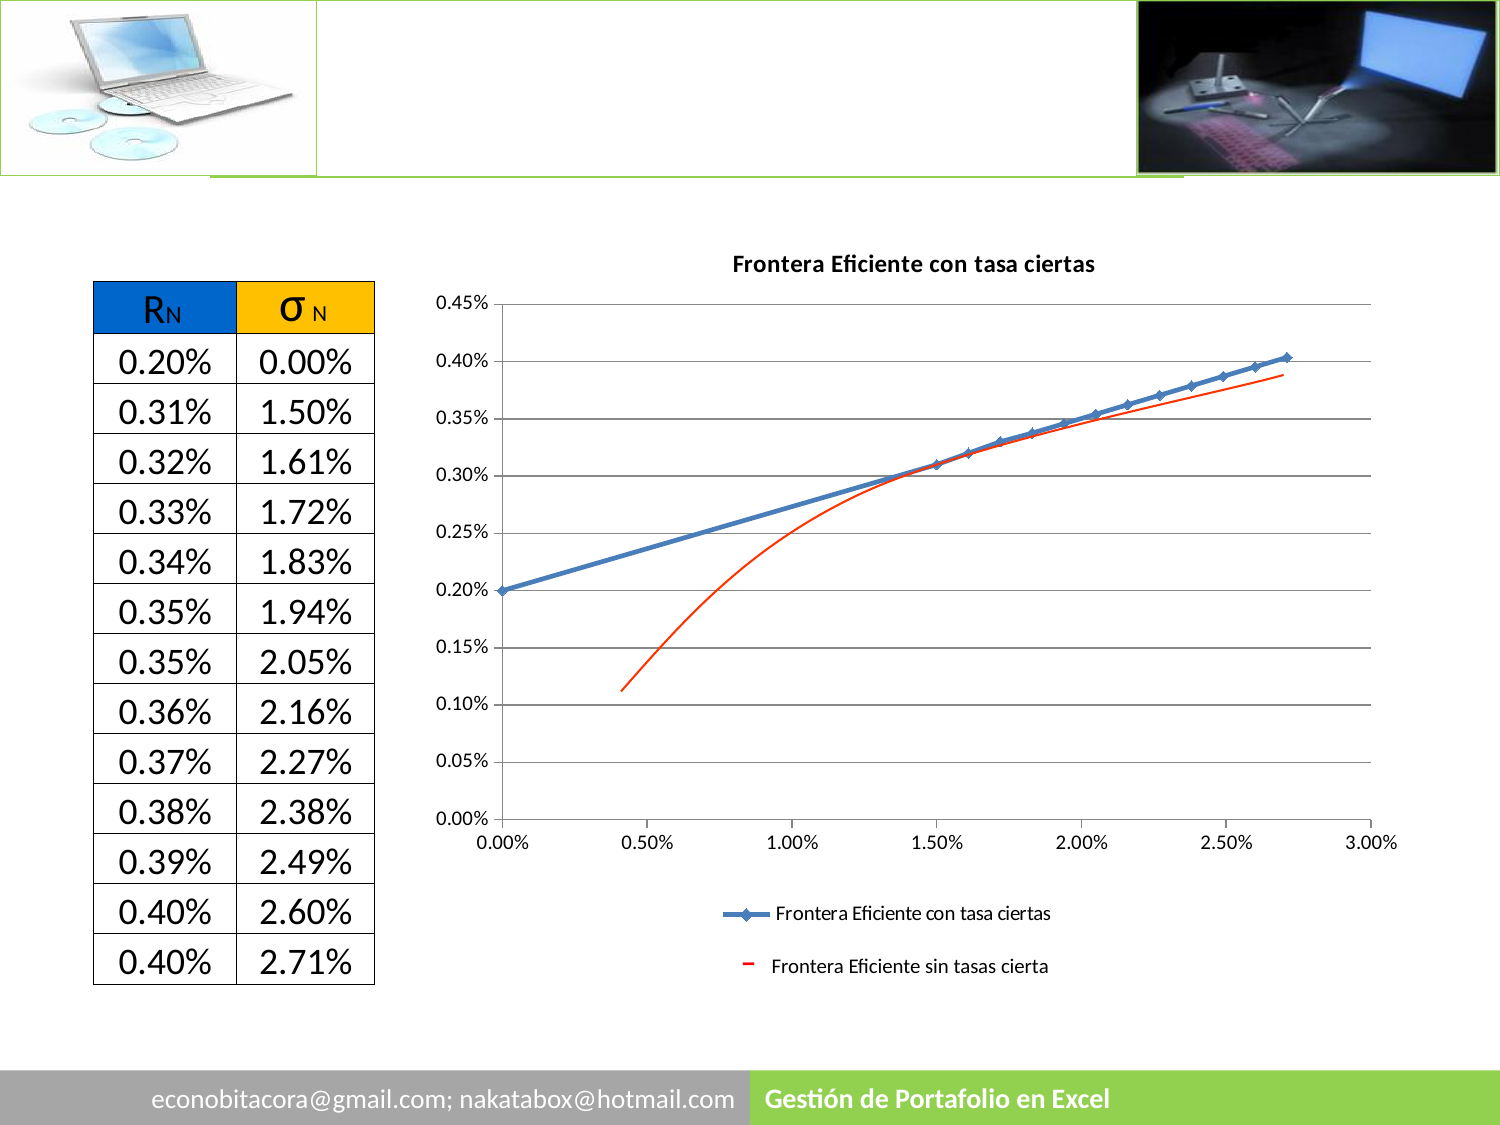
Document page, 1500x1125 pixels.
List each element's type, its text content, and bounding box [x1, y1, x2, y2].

table_header σ N [237, 282, 374, 333]
text_box [318, 0, 1134, 178]
table_cell 1.83% [237, 534, 374, 583]
table_cell 2.60% [237, 884, 374, 933]
table_cell 0.40% [94, 884, 236, 933]
table_cell 0.31% [94, 384, 236, 433]
table_cell 0.39% [94, 834, 236, 883]
table_cell 0.35% [94, 584, 236, 633]
table_cell 2.71% [237, 934, 374, 984]
picture [1136, 0, 1500, 177]
table_cell 0.35% [94, 634, 236, 683]
table_cell 2.05% [237, 634, 374, 683]
table_cell 1.94% [237, 584, 374, 633]
table_cell 0.36% [94, 684, 236, 733]
table_cell 0.33% [94, 484, 236, 533]
table_cell 2.49% [237, 834, 374, 883]
table_cell 1.72% [237, 484, 374, 533]
text_box econobitacora@gmail.com; nakatabox@hotmail.com [0, 1070, 749, 1125]
table_cell 1.61% [237, 434, 374, 483]
picture [0, 0, 317, 177]
table_cell 2.38% [237, 784, 374, 833]
table_cell 0.37% [94, 734, 236, 783]
table_cell 0.40% [94, 934, 236, 984]
table_cell 2.27% [237, 734, 374, 783]
table_cell 1.50% [237, 384, 374, 433]
table_header RN [94, 282, 236, 333]
table_cell 0.38% [94, 784, 236, 833]
table_cell 0.20% [94, 334, 236, 383]
table_cell 0.34% [94, 534, 236, 583]
text_box Gestión de Portafolio en Excel [749, 1070, 1500, 1125]
table_cell 2.16% [237, 684, 374, 733]
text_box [398, 222, 1430, 1032]
table_cell 0.32% [94, 434, 236, 483]
table_cell 0.00% [237, 334, 374, 383]
